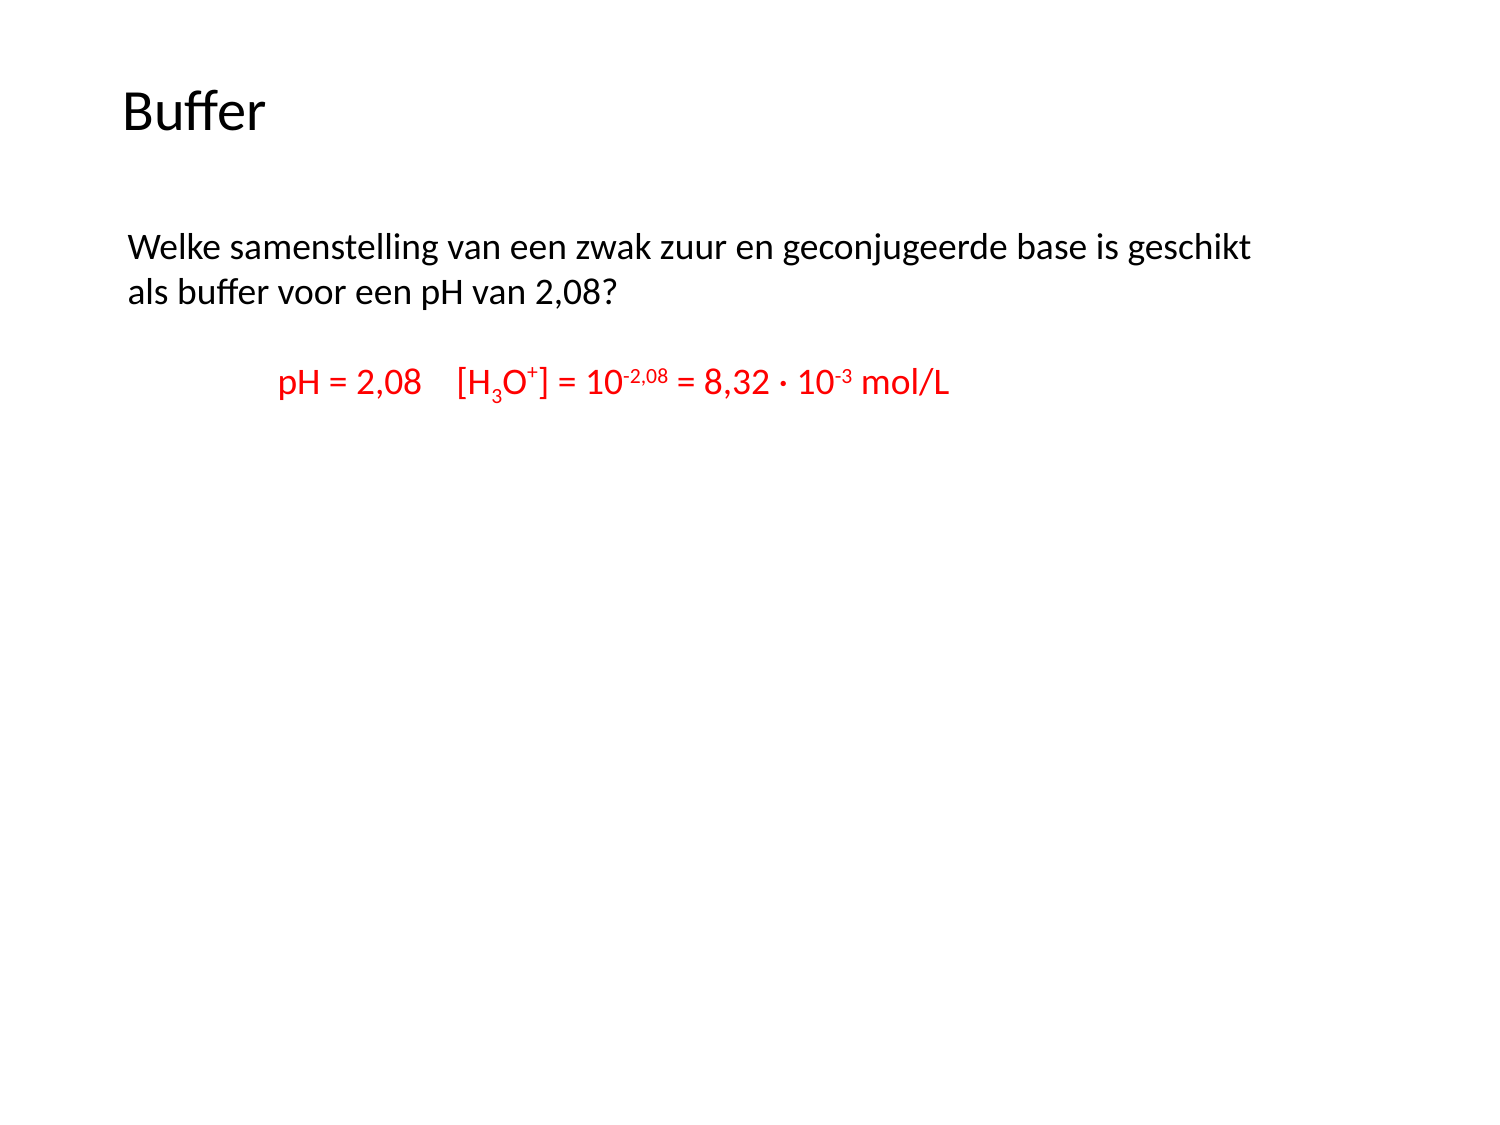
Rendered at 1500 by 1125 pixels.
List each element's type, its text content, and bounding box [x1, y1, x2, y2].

text_box Buffer [108, 64, 282, 150]
